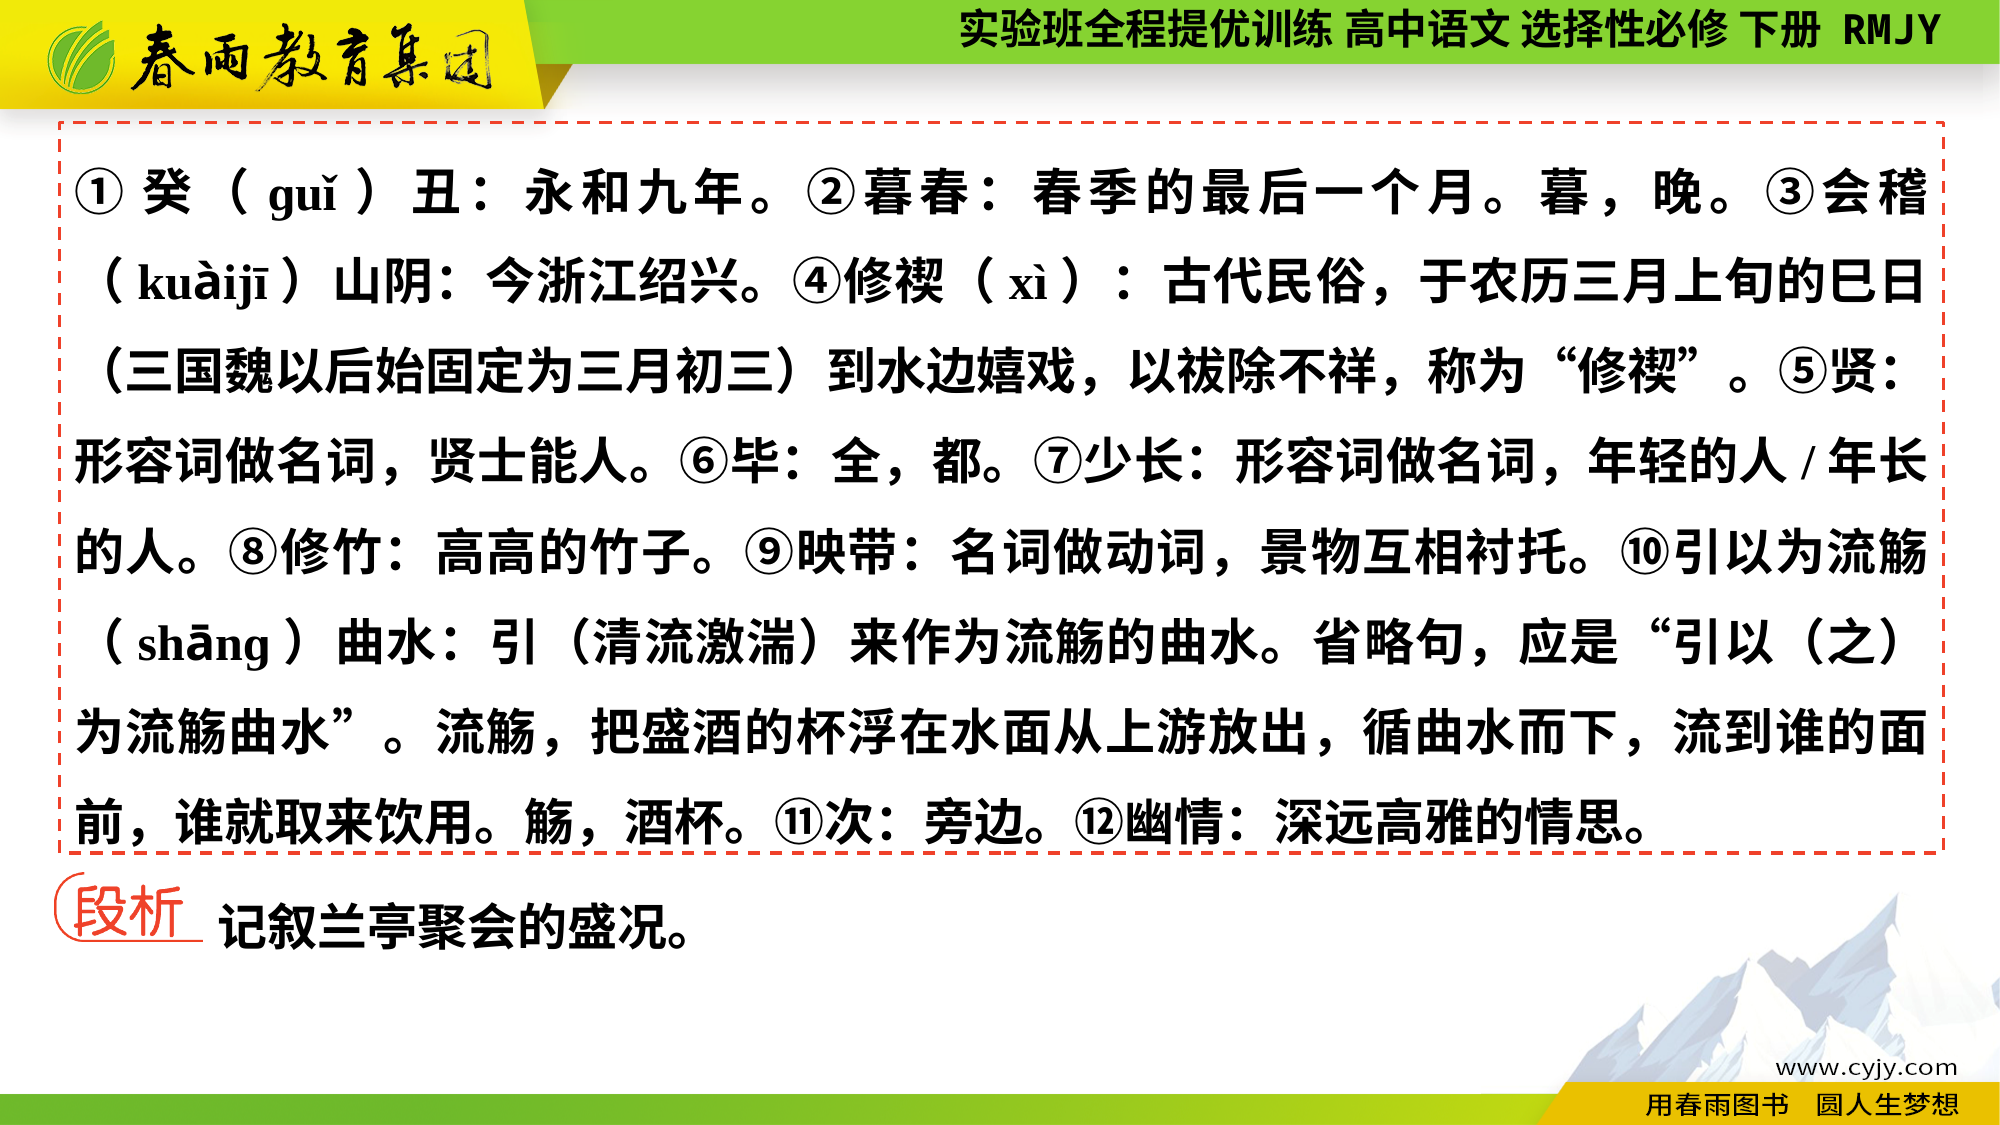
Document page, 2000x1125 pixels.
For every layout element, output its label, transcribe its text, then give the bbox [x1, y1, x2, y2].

text_box 记叙兰亭聚会的盛况。 [202, 857, 1944, 963]
picture [0, 0, 2000, 1125]
list ①癸（ɡuǐ）丑：永和九年。②暮春：春季的最后一个月。暮，晚。③会稽（kuàijī）山阴：今浙江绍兴。④修禊（xì）：古代民俗，于农历三月上旬的巳日（三国魏以后始固定为三月初三）到水边嬉戏，以祓除不祥，称为“修禊”。⑤贤：形容词做名词，贤士能人。⑥毕：全，都。⑦少长：形容词做名词，年轻的人/年长的人。⑧修竹：高高的竹子。⑨映带：名词做动词，景物互相衬托。⑩引以为流觞（shānɡ）曲水：引（清流激湍）来作为流觞的曲水。省略句，应是“引以（之）为流觞曲水”。流觞，把盛酒的杯浮在水面从上游放出，循曲水而下，流到谁的面前，谁就取来饮用。觞，酒杯。⑪次：旁边。⑫幽情：深远高雅的情思。 [59, 122, 1944, 854]
